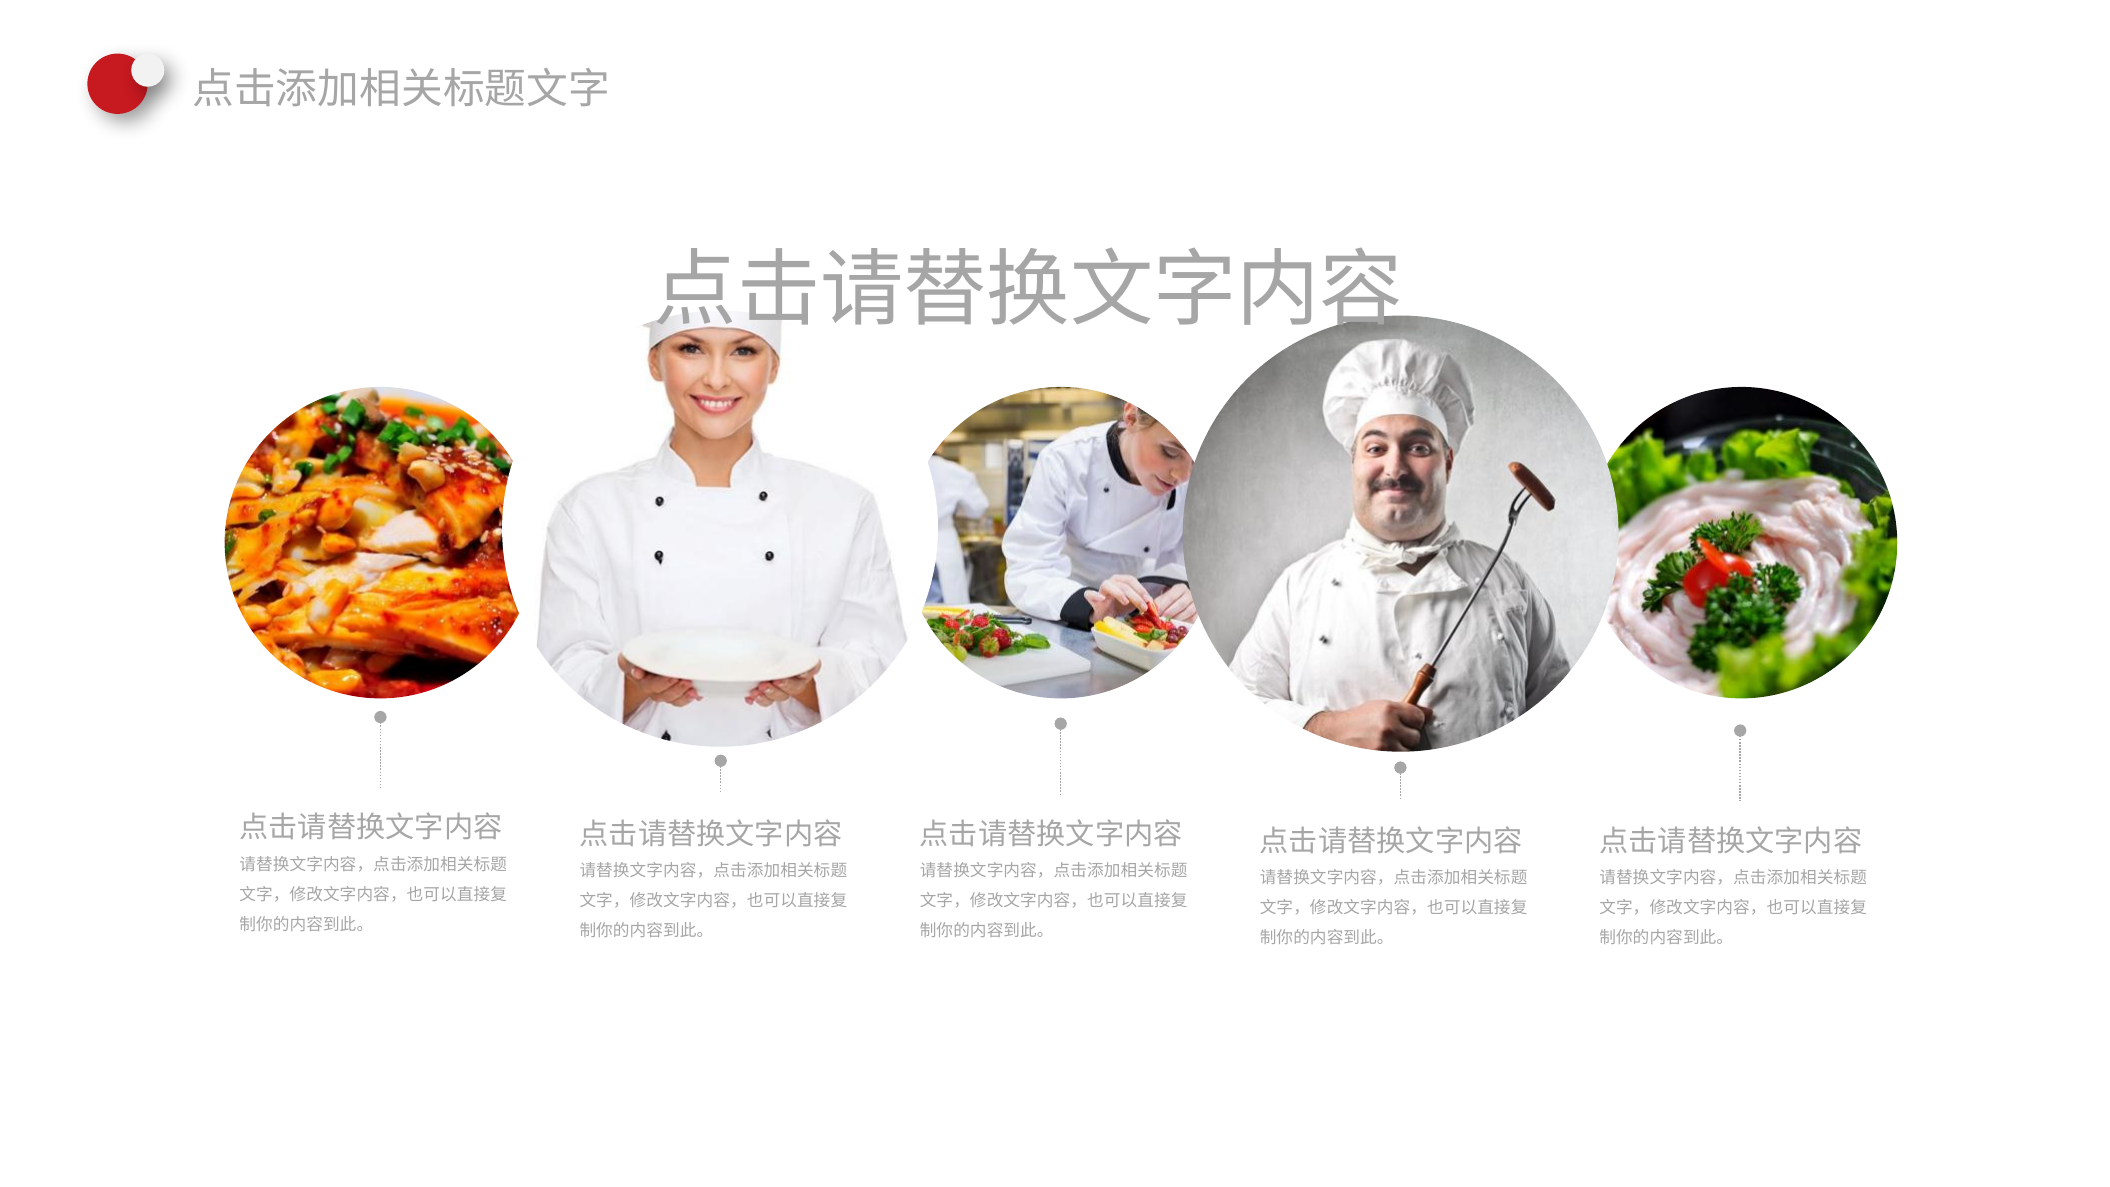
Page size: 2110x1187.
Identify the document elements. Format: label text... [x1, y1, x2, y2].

text_box 点击请替换文字内容 请替换文字内容，点击添加相关标题文字，修改文字内容，也可以直接复制你的内容到此。 [904, 787, 1217, 950]
text_box [223, 385, 519, 700]
text_box [1604, 385, 1899, 700]
text_box [501, 325, 940, 748]
text_box 点击添加相关标题文字 [176, 53, 680, 114]
text_box 点击请替换文字内容 请替换文字内容，点击添加相关标题文字，修改文字内容，也可以直接复制你的内容到此。 [1584, 794, 1897, 957]
text_box 点击请替换文字内容 [639, 178, 1471, 343]
text_box 点击请替换文字内容 请替换文字内容，点击添加相关标题文字，修改文字内容，也可以直接复制你的内容到此。 [224, 781, 537, 944]
text_box [922, 385, 1198, 700]
text_box [1181, 326, 1620, 753]
text_box [86, 52, 142, 115]
text_box [130, 52, 166, 88]
text_box 点击请替换文字内容 请替换文字内容，点击添加相关标题文字，修改文字内容，也可以直接复制你的内容到此。 [564, 787, 877, 950]
text_box 点击请替换文字内容 请替换文字内容，点击添加相关标题文字，修改文字内容，也可以直接复制你的内容到此。 [1244, 794, 1557, 957]
